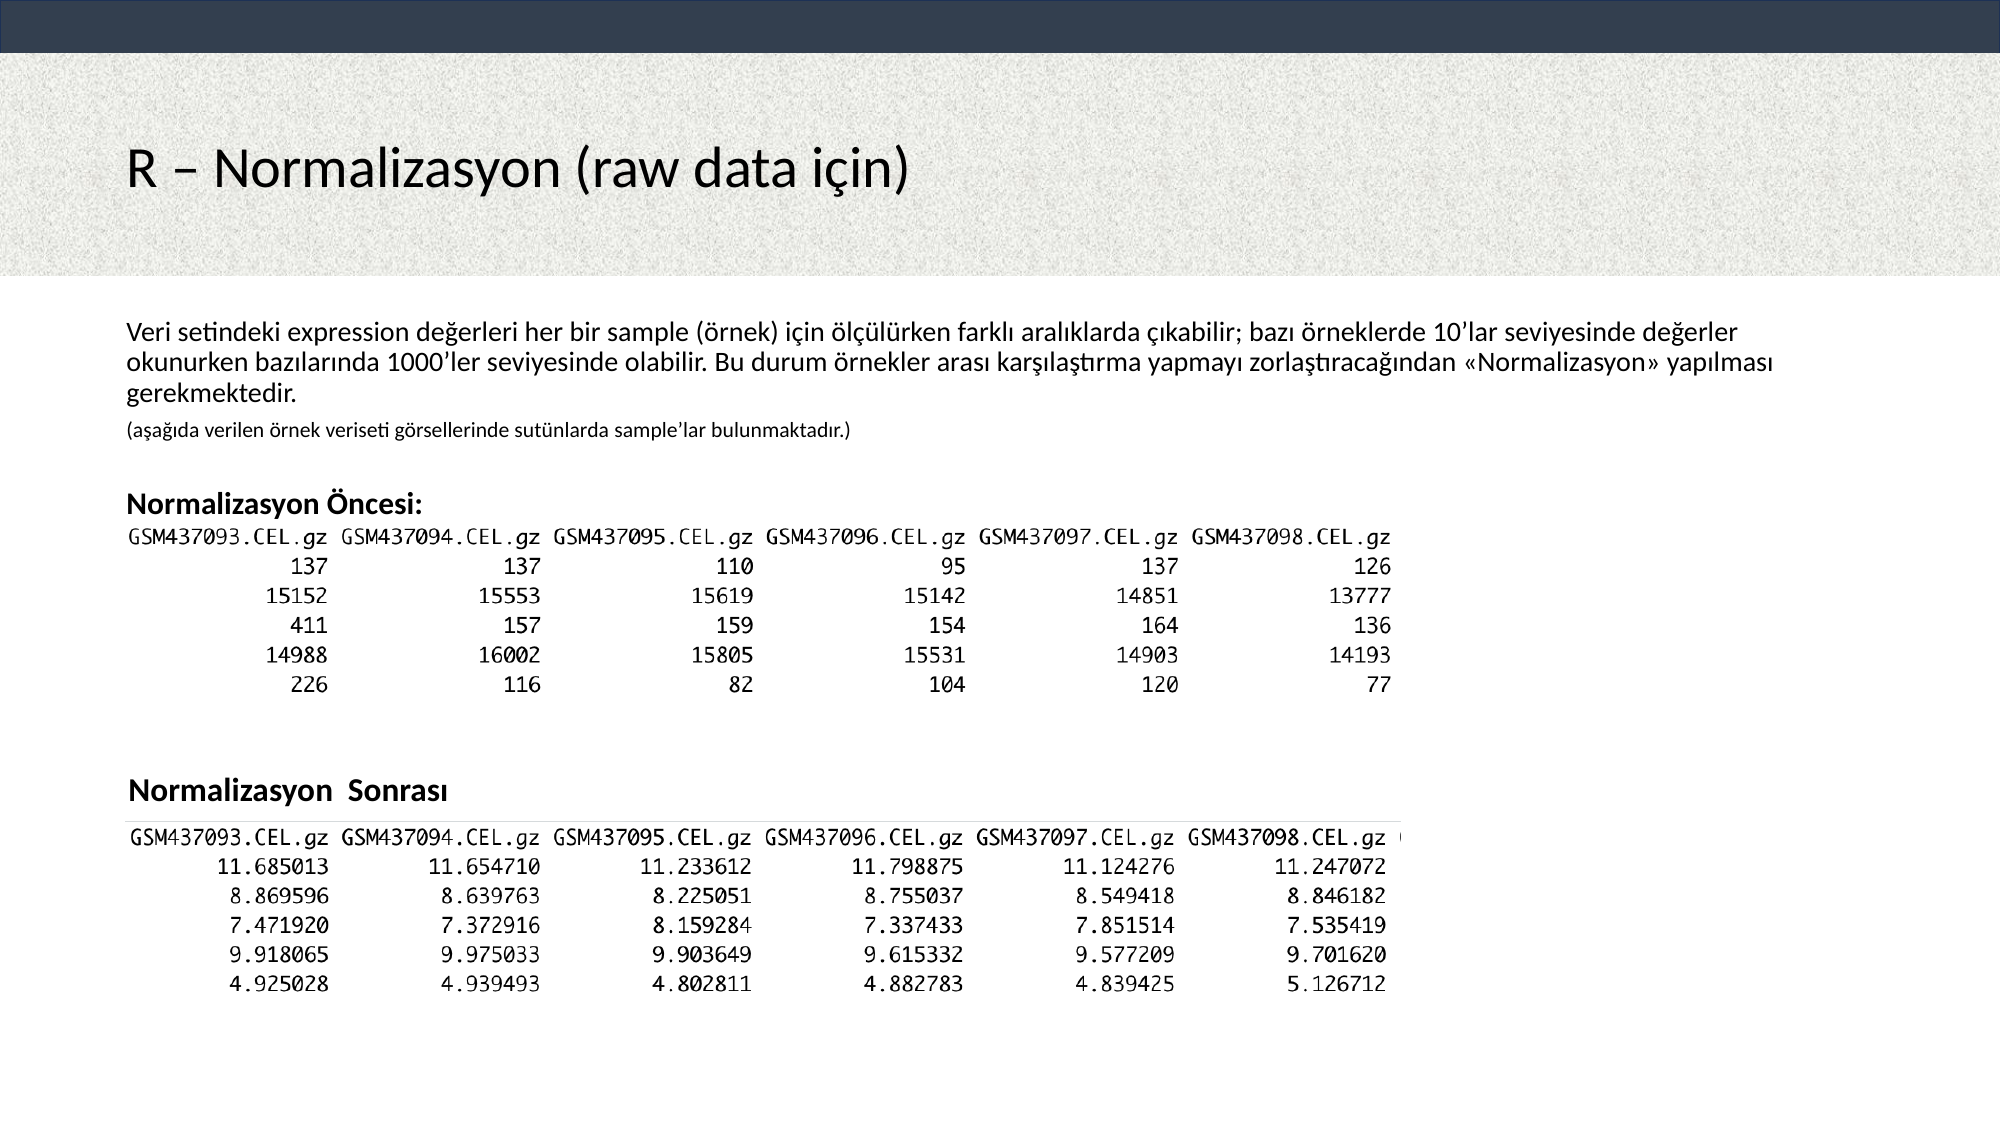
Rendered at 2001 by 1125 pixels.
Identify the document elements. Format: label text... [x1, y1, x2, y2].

list Veri setindeki expression değerleri her bir sample (örnek) için ölçülürken farklı aralıklarda çıkabilir; bazı örneklerde 10’lar seviyesinde değerler okunurken bazılarında 1000’ler seviyesinde olabilir. Bu durum örnekler arası karşılaştırma yapmayı zorlaştıracağından «Normalizasyon» yapılması gerekmektedir. (aşağıda verilen örnek veriseti görsellerinde sutünlarda sample’lar bulunmaktadır.) Normalizasyon Öncesi: [111, 309, 1837, 532]
text_box R – Normalizasyon (raw data için) [111, 122, 1486, 207]
picture [125, 821, 1401, 1003]
text_box Normalizasyon Sonrası [113, 760, 464, 816]
picture [125, 523, 1401, 703]
text_box [0, 53, 2000, 277]
text_box [0, 0, 2000, 53]
